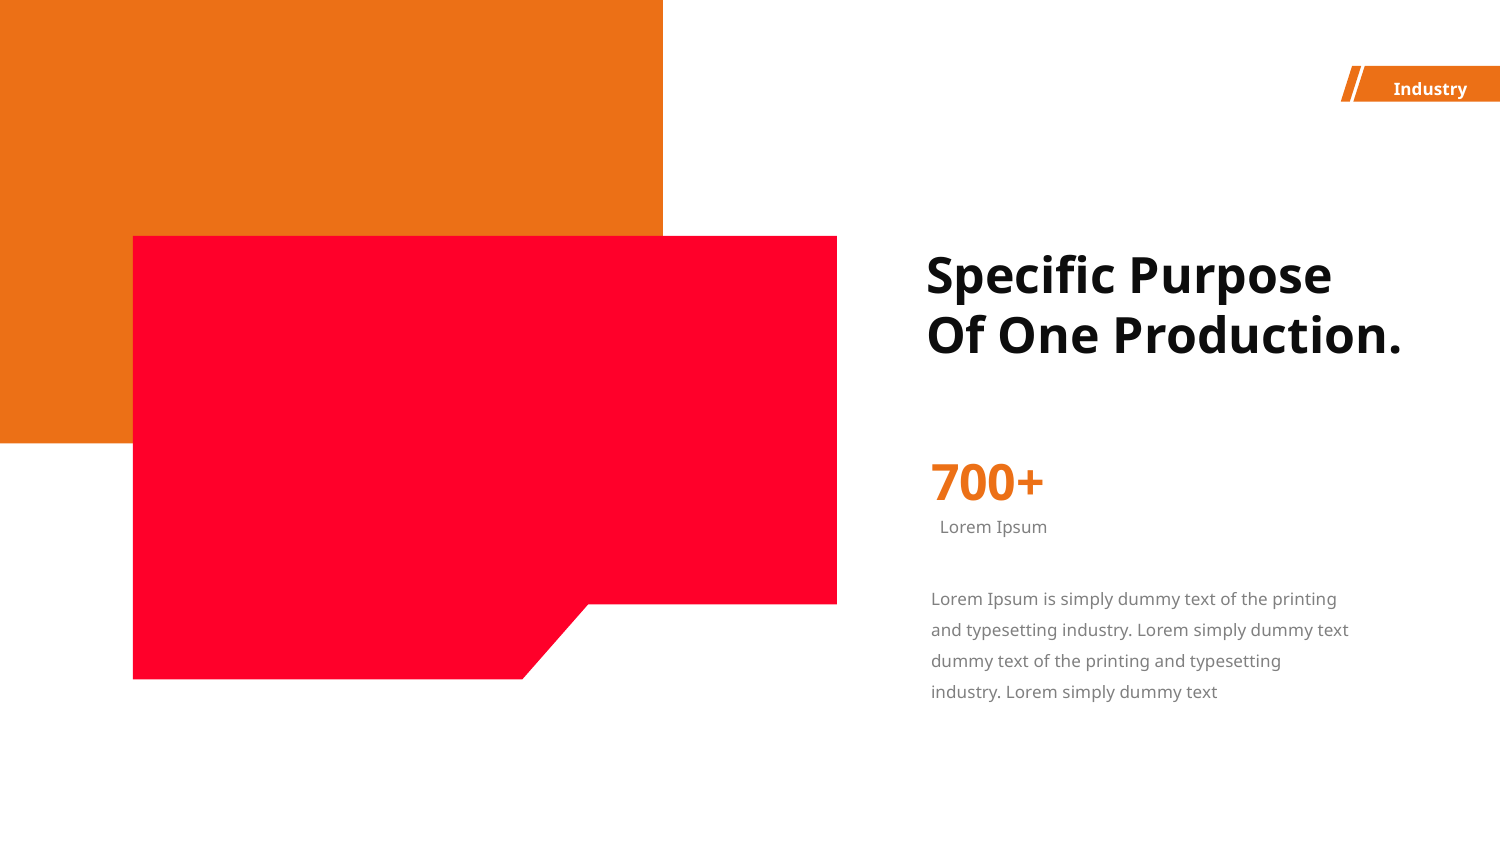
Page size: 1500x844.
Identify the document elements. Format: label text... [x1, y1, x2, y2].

picture [132, 235, 837, 680]
text_box Lorem Ipsum [925, 518, 1109, 545]
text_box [1340, 65, 1500, 107]
text_box 700+ [916, 443, 1118, 518]
text_box Specific Purpose Of One Production. [911, 236, 1497, 372]
text_box Lorem Ipsum is simply dummy text of the printing and typesetting industry. Lorem simply dummy text dummy text of the printing and typesetting industry. Lorem simply dummy text [916, 571, 1367, 710]
